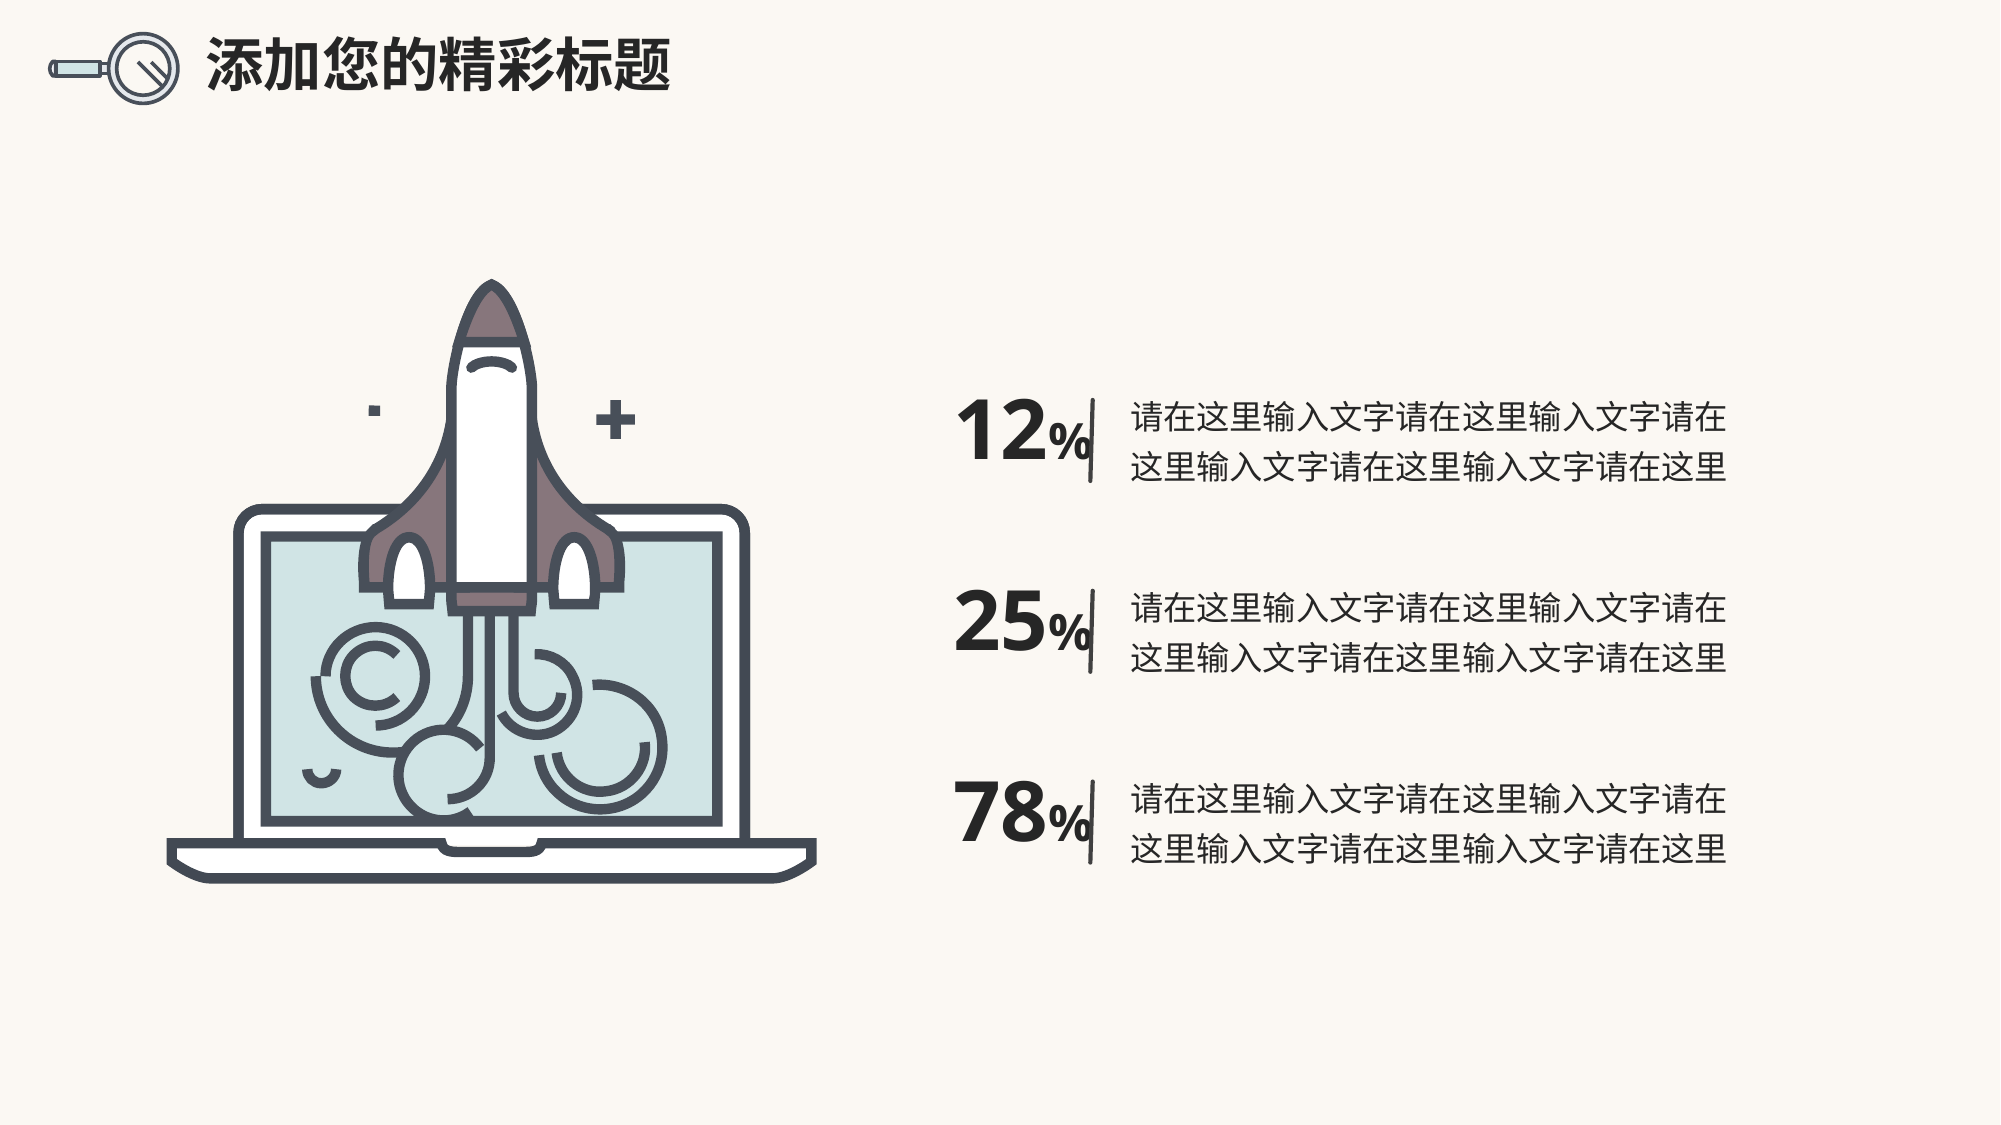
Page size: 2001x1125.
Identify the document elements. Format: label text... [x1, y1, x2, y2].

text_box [171, 278, 812, 879]
text_box [1089, 589, 1094, 673]
text_box 请在这里输入文字请在这里输入文字请在这里输入文字请在这里输入文字请在这里 [1115, 760, 1749, 876]
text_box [48, 30, 178, 104]
text_box 添加您的精彩标题 [191, 20, 693, 106]
text_box 78% [938, 750, 1108, 865]
text_box [1089, 780, 1094, 864]
text_box 25% [938, 559, 1108, 675]
text_box 请在这里输入文字请在这里输入文字请在这里输入文字请在这里输入文字请在这里 [1115, 569, 1749, 685]
text_box 请在这里输入文字请在这里输入文字请在这里输入文字请在这里输入文字请在这里 [1115, 379, 1749, 494]
text_box 12% [938, 368, 1108, 484]
text_box [1089, 398, 1094, 482]
